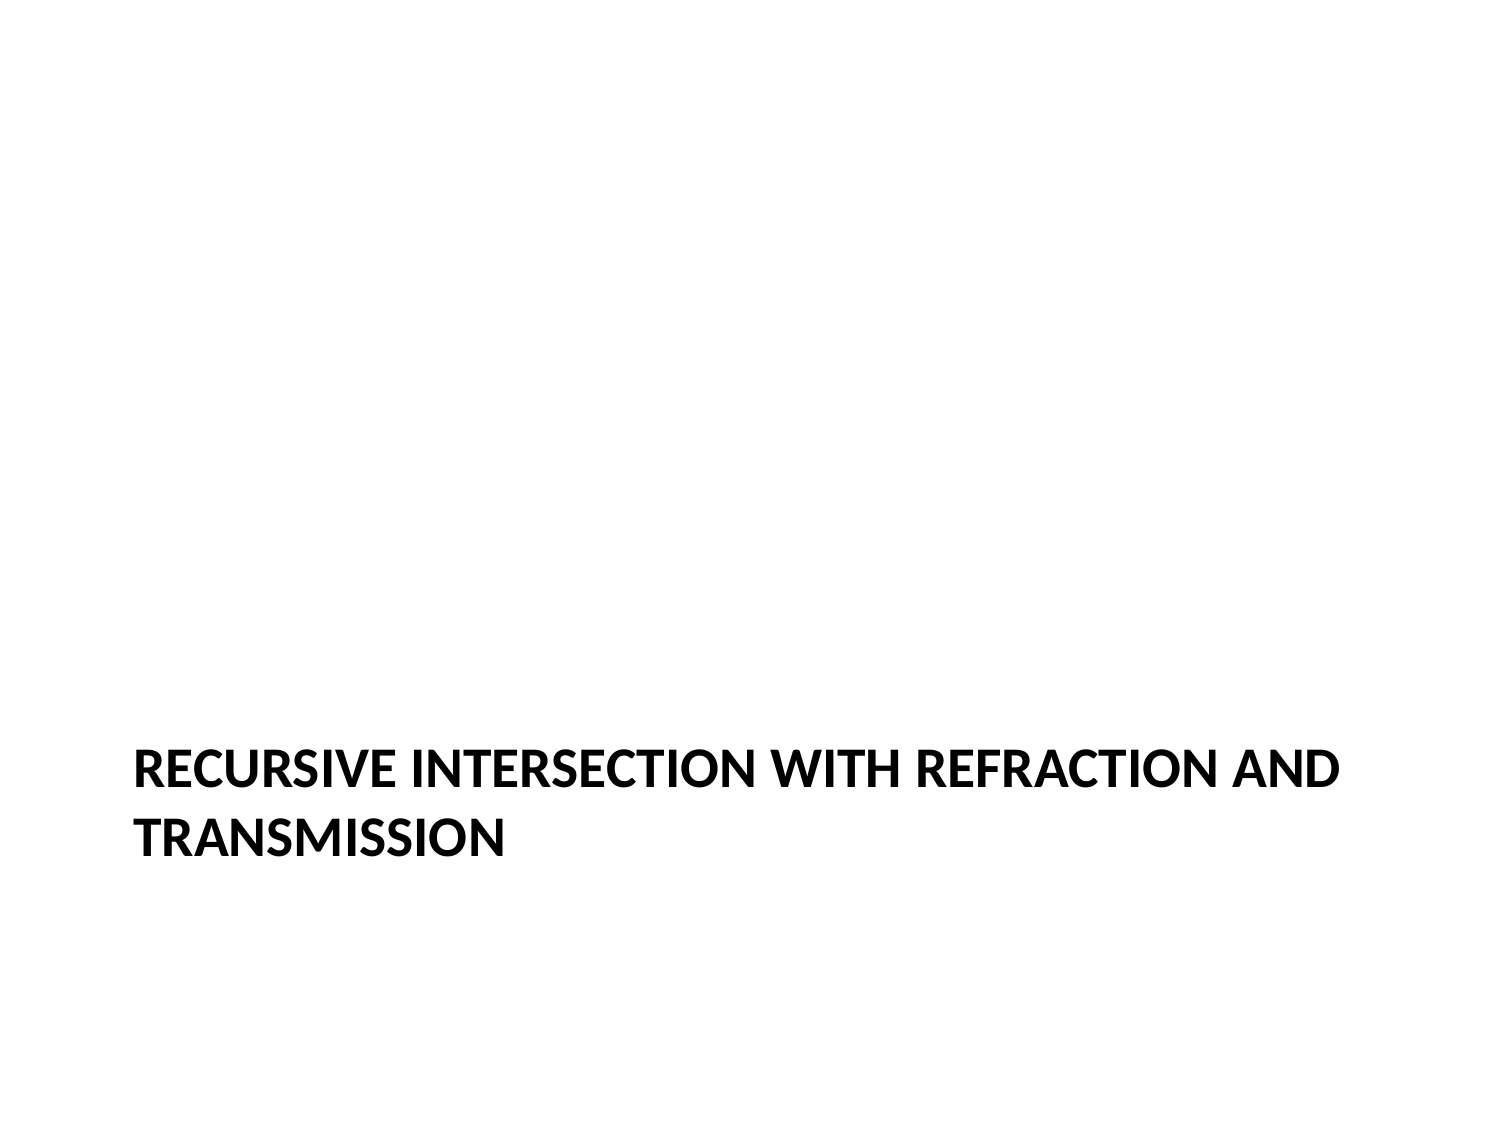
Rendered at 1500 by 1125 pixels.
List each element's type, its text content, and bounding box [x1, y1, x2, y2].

title recursive intersection with refraction and transmission [118, 722, 1394, 947]
